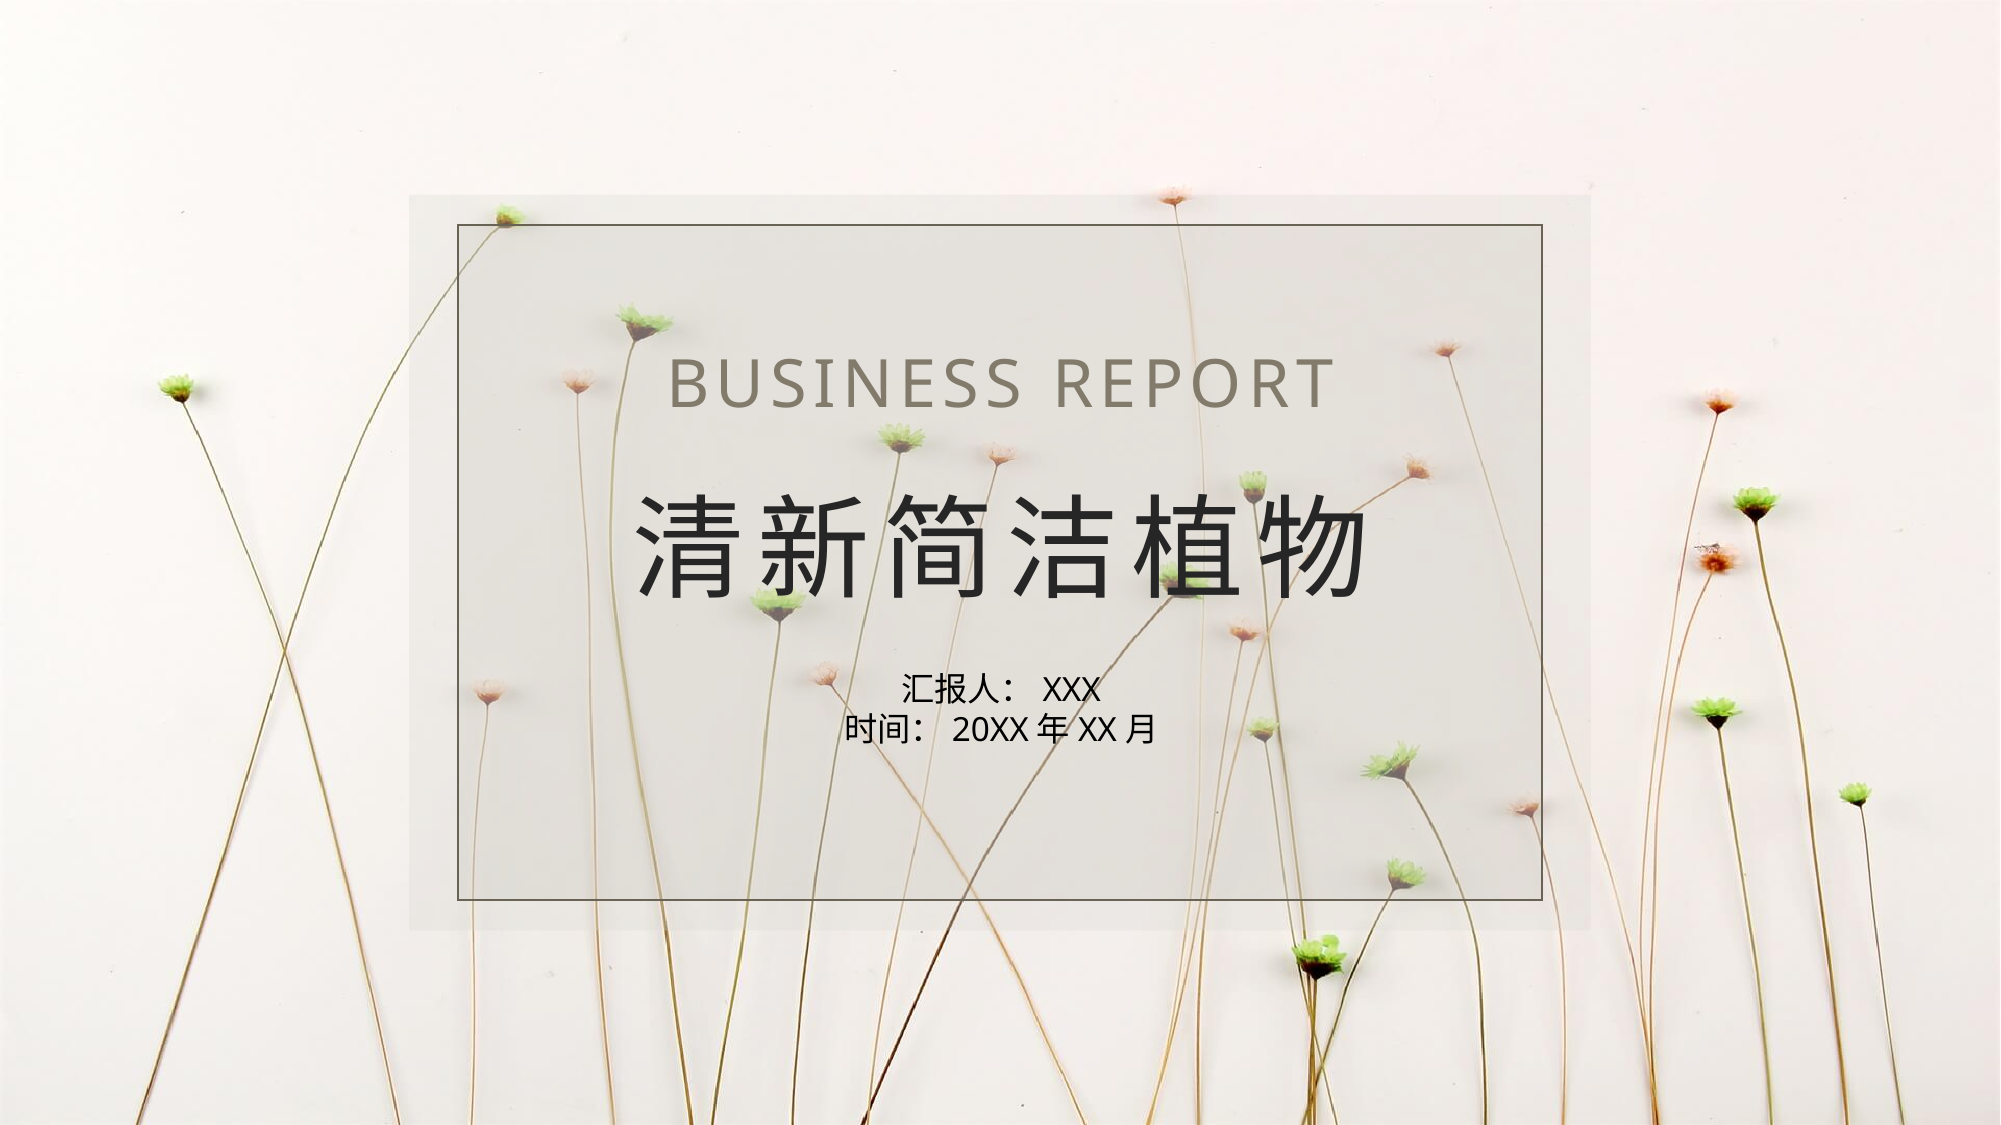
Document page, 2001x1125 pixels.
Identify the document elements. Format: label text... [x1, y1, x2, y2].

text_box BUSINESS REPORT [610, 333, 1390, 429]
text_box [457, 224, 1543, 901]
text_box [408, 193, 1592, 931]
picture [0, 0, 2001, 1125]
text_box 汇报人：XXX 时间：20XX年XX月 [495, 660, 1508, 756]
text_box 清新简洁植物 [482, 469, 1520, 620]
